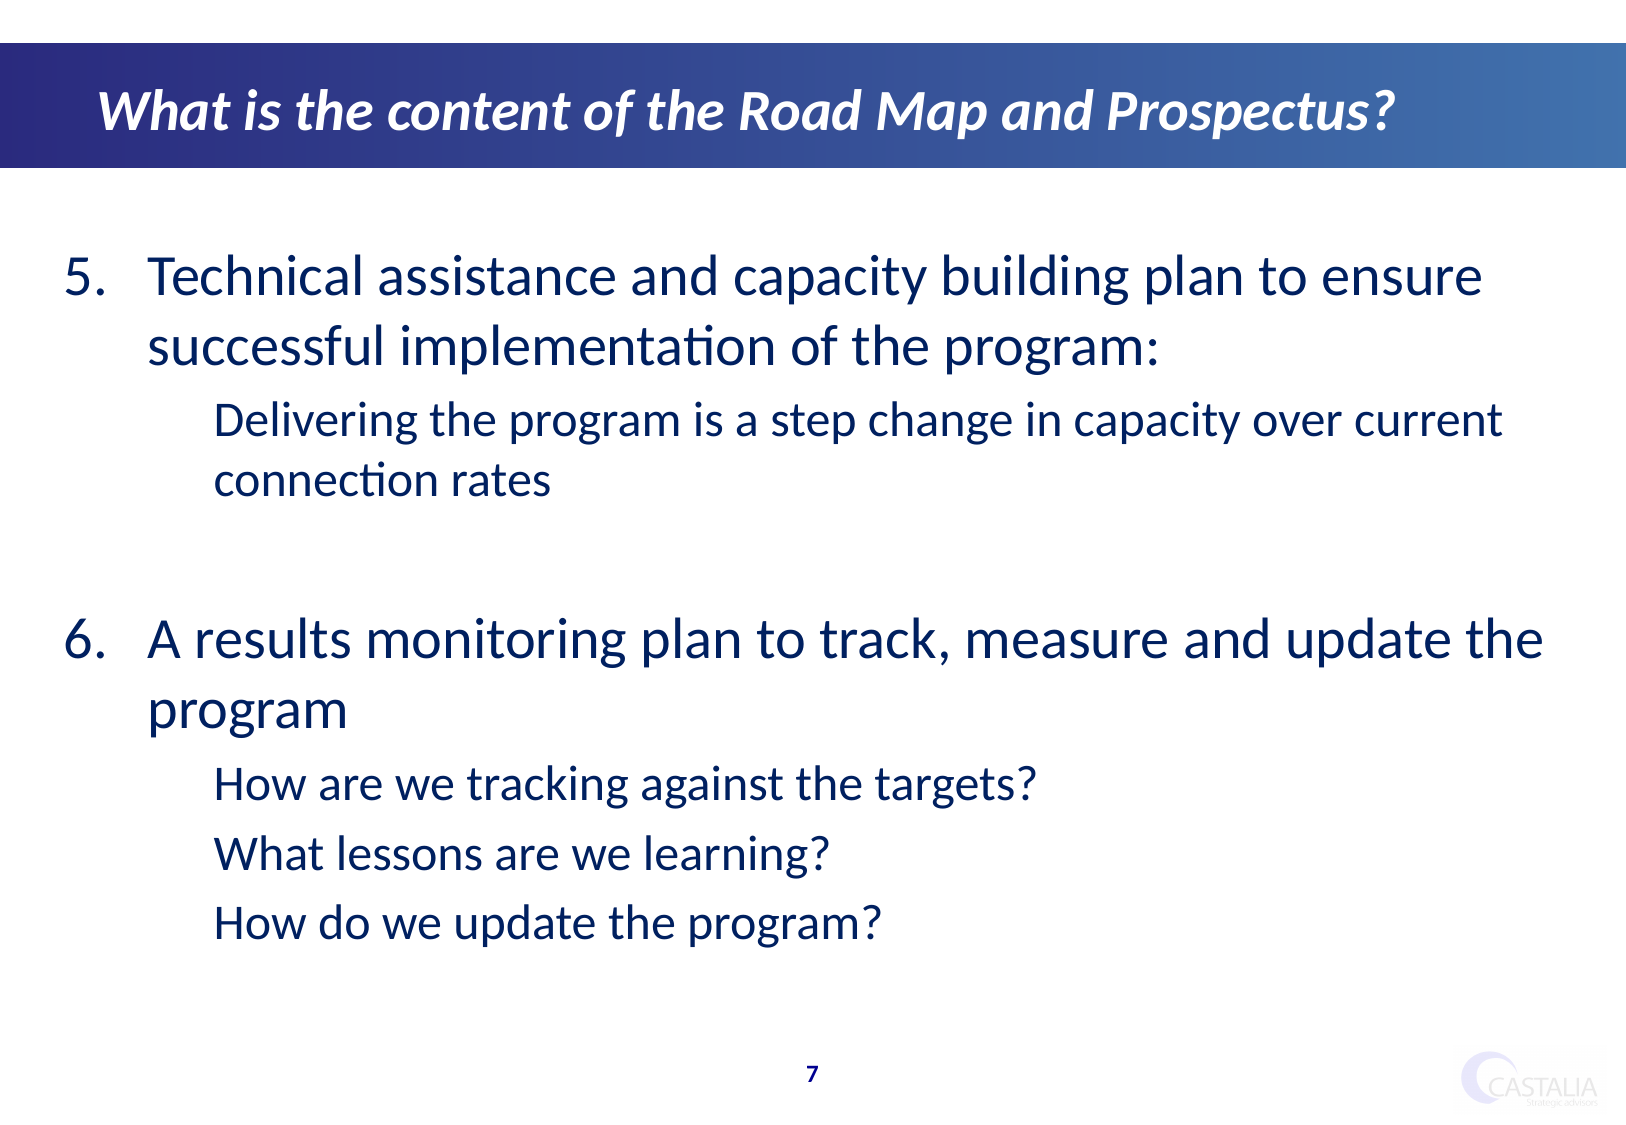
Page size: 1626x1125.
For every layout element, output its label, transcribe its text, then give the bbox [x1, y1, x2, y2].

list What is the content of the Road Map and Prospectus? [81, 64, 1544, 144]
list Technical assistance and capacity building plan to ensure successful implementation of the program: Delivering the program is a step change in capacity over current connection rates A results monitoring plan to track, measure and update the program How are we tracking against the targets? What lessons are we learning? How do we update the program? [48, 229, 1565, 1043]
slide_number 7 [622, 1042, 1003, 1103]
